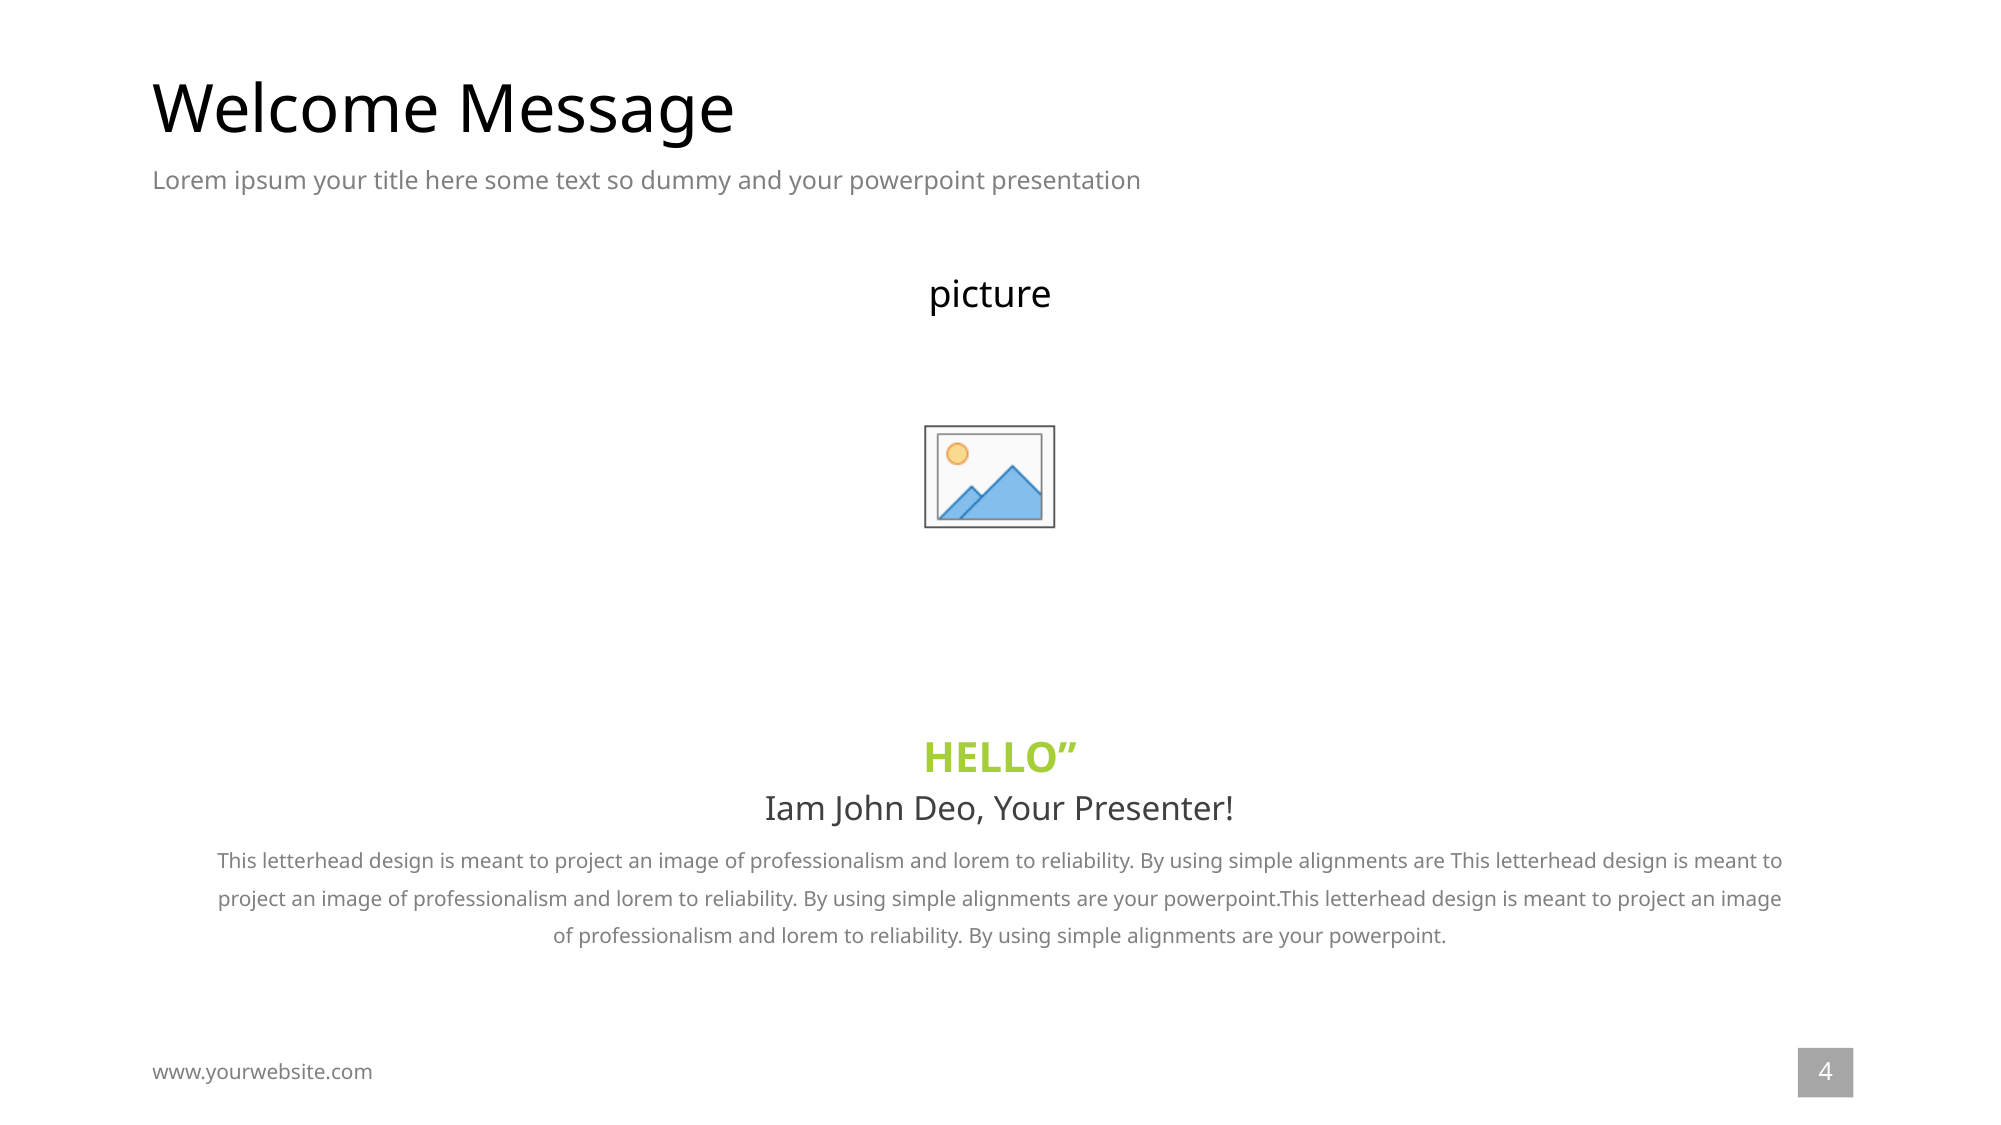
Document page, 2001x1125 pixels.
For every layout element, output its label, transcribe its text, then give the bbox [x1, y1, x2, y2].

footer www.yourwebsite.com [137, 1042, 415, 1103]
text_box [212, 723, 1787, 949]
list Lorem ipsum your title here some text so dummy and your powerpoint presentation [137, 160, 1863, 207]
picture [776, 262, 1205, 692]
title Welcome Message [137, 55, 1863, 160]
slide_number 4 [1788, 1042, 1863, 1103]
